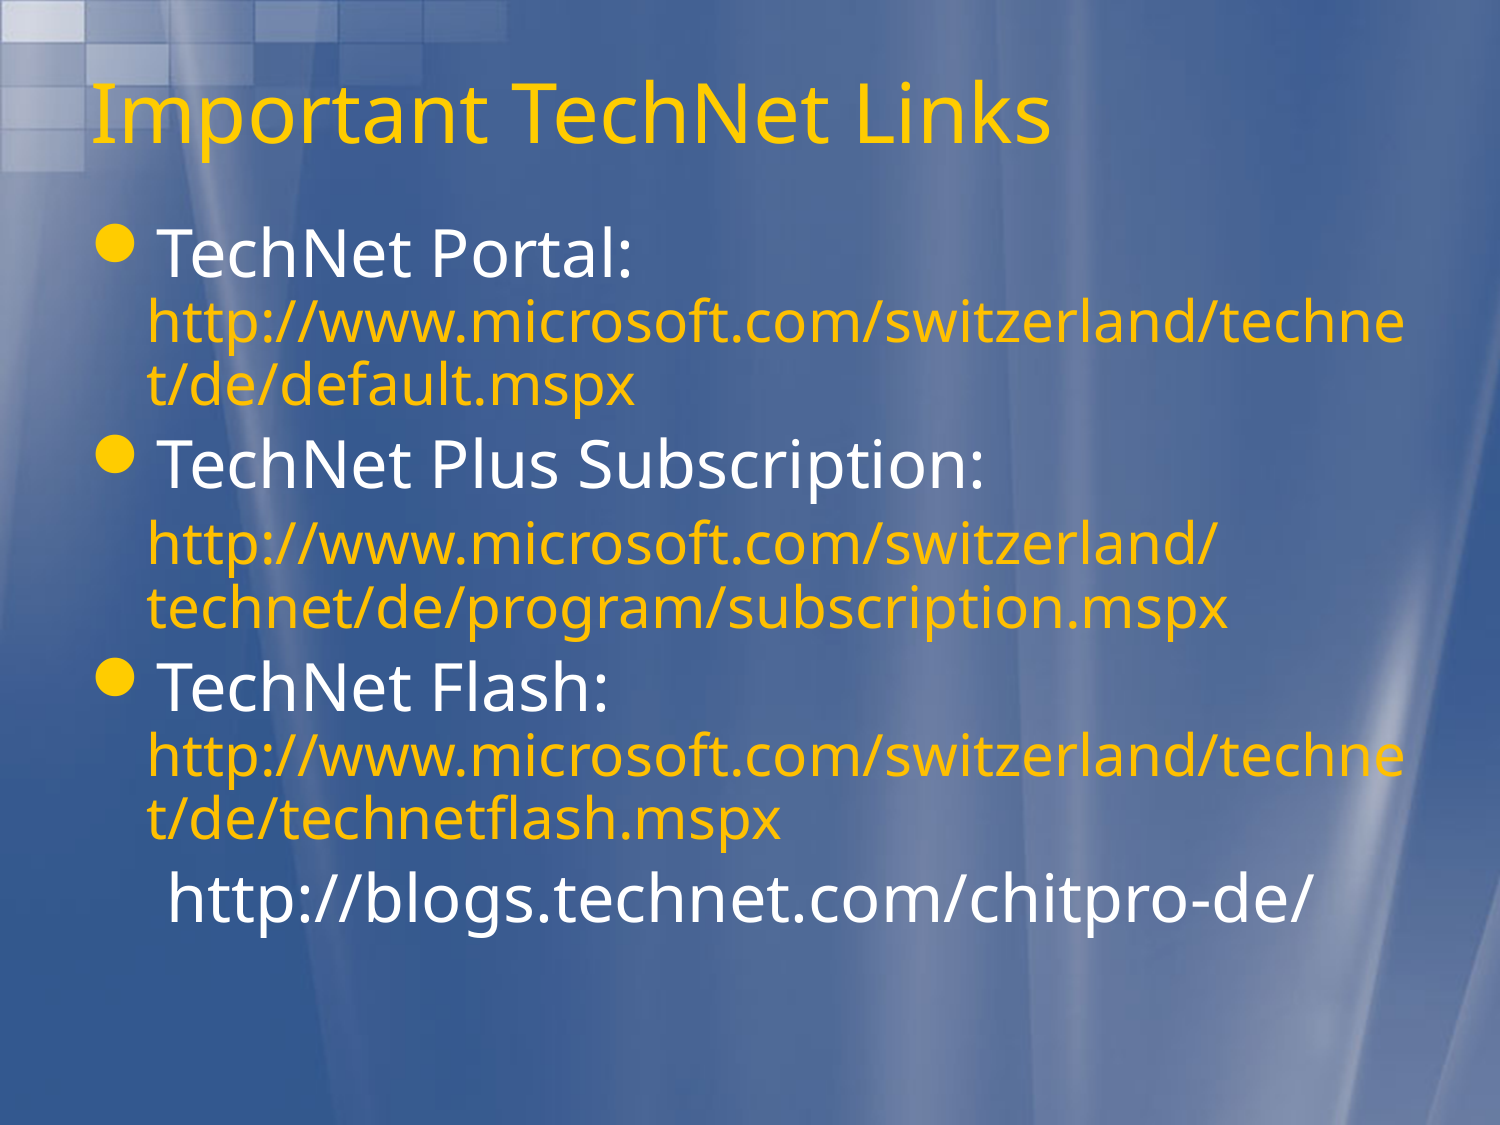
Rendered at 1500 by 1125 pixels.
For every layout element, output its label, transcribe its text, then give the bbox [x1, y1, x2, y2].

list TechNet Portal: http://www.microsoft.com/switzerland/technet/de/default.mspx TechNet Plus Subscription: http://www.microsoft.com/switzerland/technet/de/program/subscription.mspx TechNet Flash: http://www.microsoft.com/switzerland/technet/de/technetflash.mspx http://blogs.technet.com/chitpro-de/ [74, 212, 1426, 1051]
title Important TechNet Links [74, 44, 1426, 176]
picture [0, 0, 1500, 1125]
